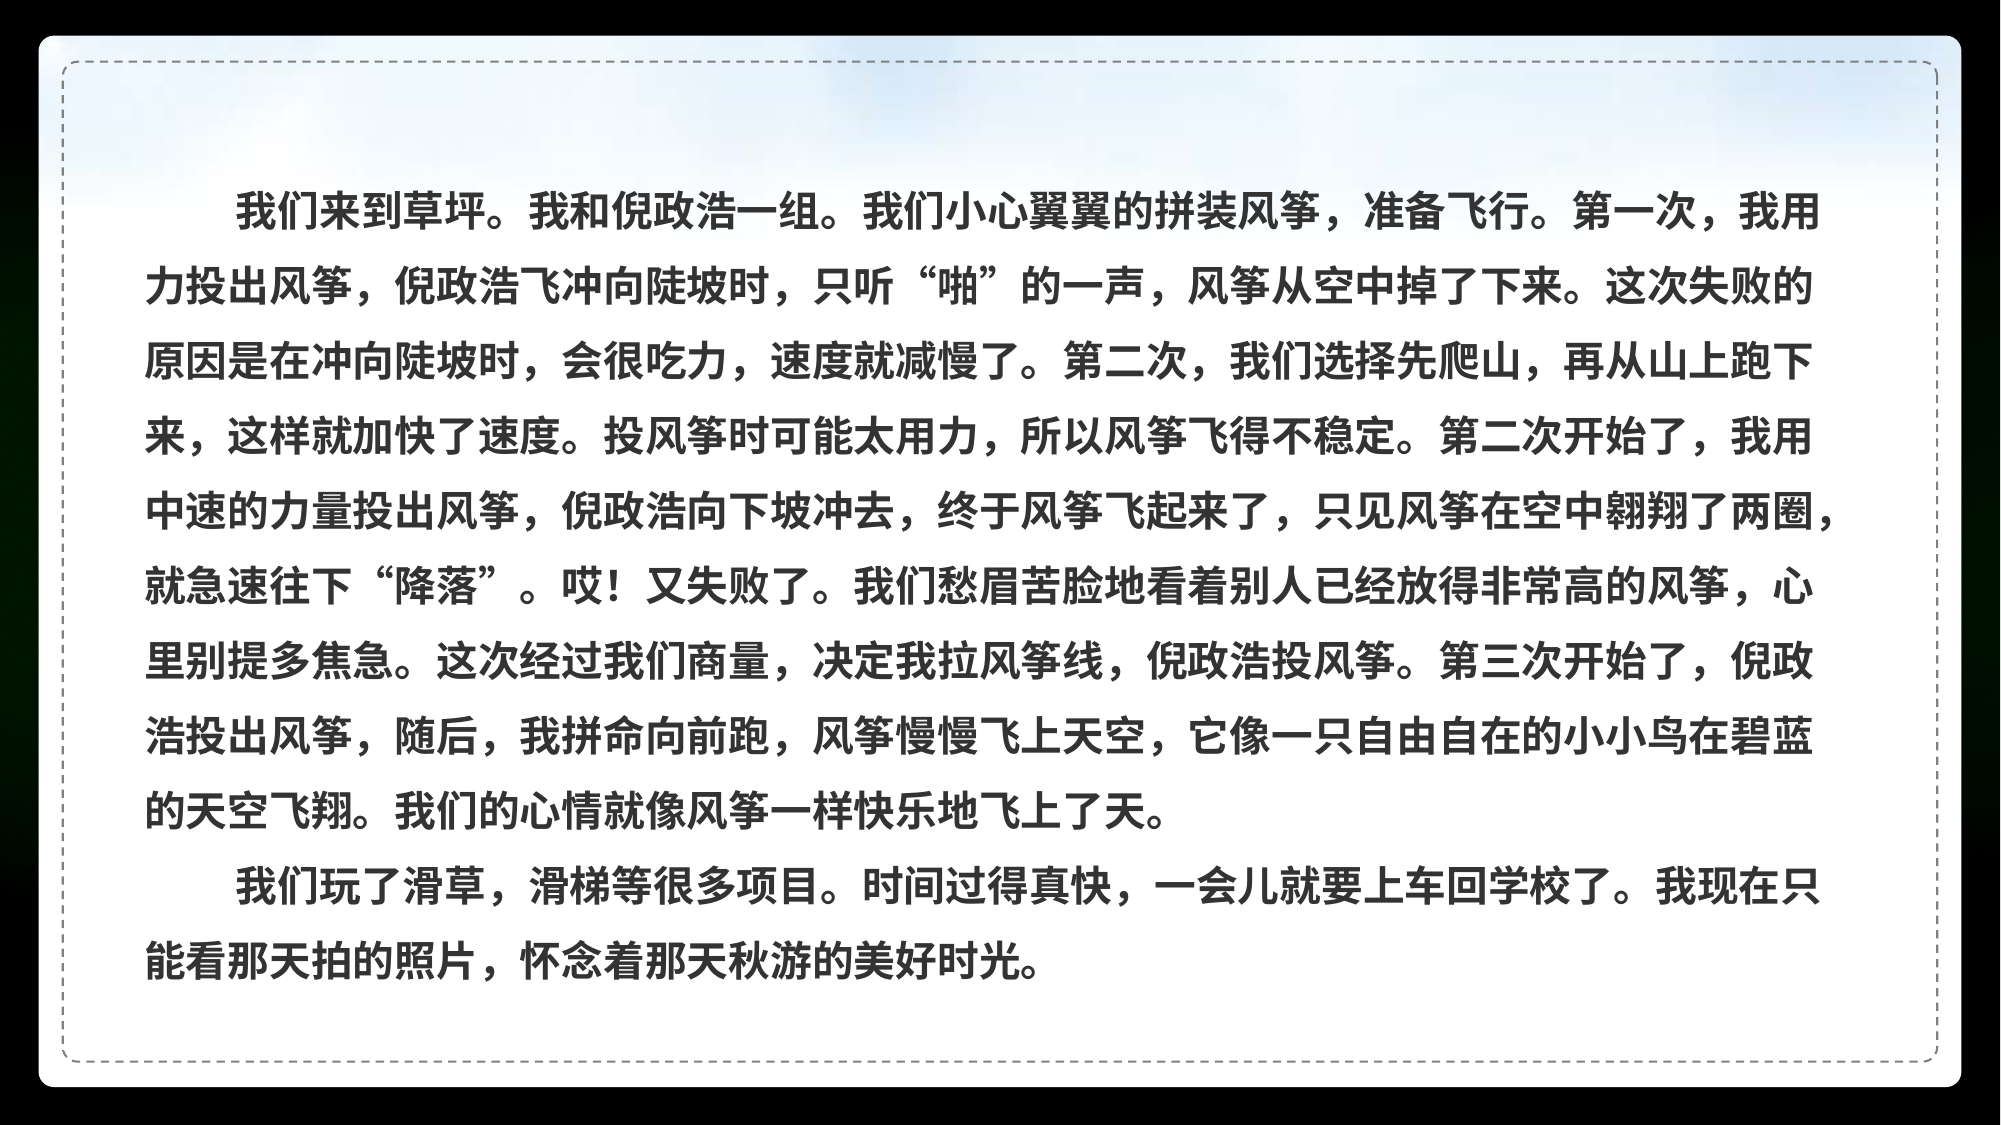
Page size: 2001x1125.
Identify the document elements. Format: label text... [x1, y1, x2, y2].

picture [0, 0, 2001, 1125]
text_box 我们来到草坪。我和倪政浩一组。我们小心翼翼的拼装风筝，准备飞行。第一次，我用力投出风筝，倪政浩飞冲向陡坡时，只听“啪”的一声，风筝从空中掉了下来。这次失败的原因是在冲向陡坡时，会很吃力，速度就减慢了。第二次，我们选择先爬山，再从山上跑下来，这样就加快了速度。投风筝时可能太用力，所以风筝飞得不稳定。第二次开始了，我用中速的力量投出风筝，倪政浩向下坡冲去，终于风筝飞起来了，只见风筝在空中翱翔了两圈，就急速往下“降落”。哎！又失败了。我们愁眉苦脸地看着别人已经放得非常高的风筝，心里别提多焦急。这次经过我们商量，决定我拉风筝线，倪政浩投风筝。第三次开始了，倪政浩投出风筝，随后，我拼命向前跑，风筝慢慢飞上天空，它像一只自由自在的小小鸟在碧蓝的天空飞翔。我们的心情就像风筝一样快乐地飞上了天。 我们玩了滑草，滑梯等很多项目。时间过得真快，一会儿就要上车回学校了。我现在只能看那天拍的照片，怀念着那天秋游的美好时光。 [129, 102, 1856, 993]
